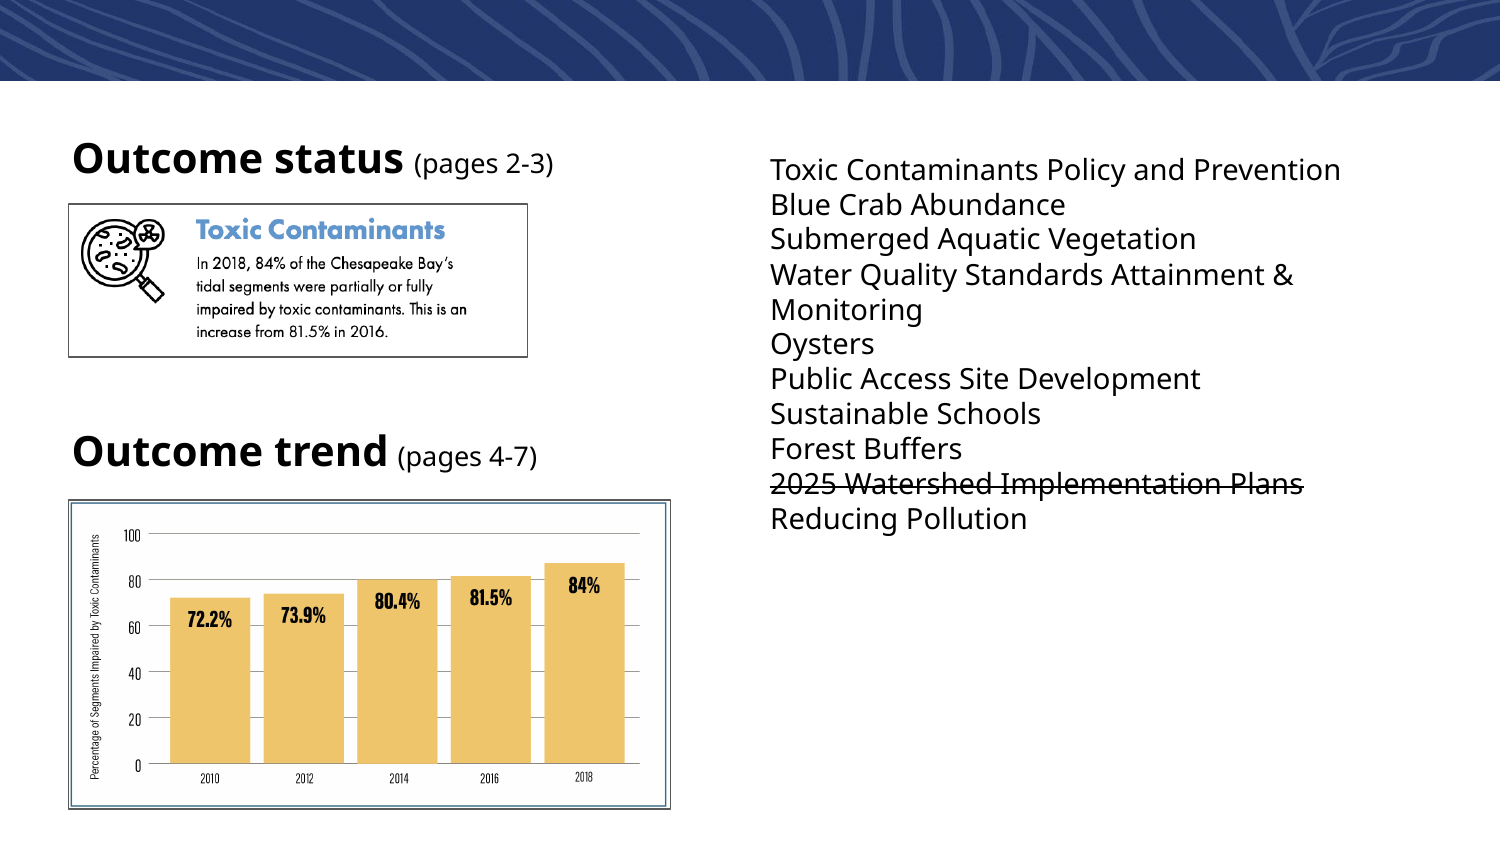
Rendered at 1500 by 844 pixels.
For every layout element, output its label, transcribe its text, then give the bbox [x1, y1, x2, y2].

text_box Outcome status (pages 2-3) [56, 116, 582, 197]
picture [68, 500, 671, 809]
text_box Toxic Contaminants Policy and Prevention Blue Crab Abundance Submerged Aquatic Vegetation Water Quality Standards Attainment & Monitoring Oysters Public Access Site Development Sustainable Schools Forest Buffers 2025 Watershed Implementation Plans Reducing Pollution [755, 135, 1415, 551]
picture [0, 0, 1500, 81]
picture [68, 204, 528, 357]
text_box Outcome trend (pages 4-7) [56, 409, 582, 490]
